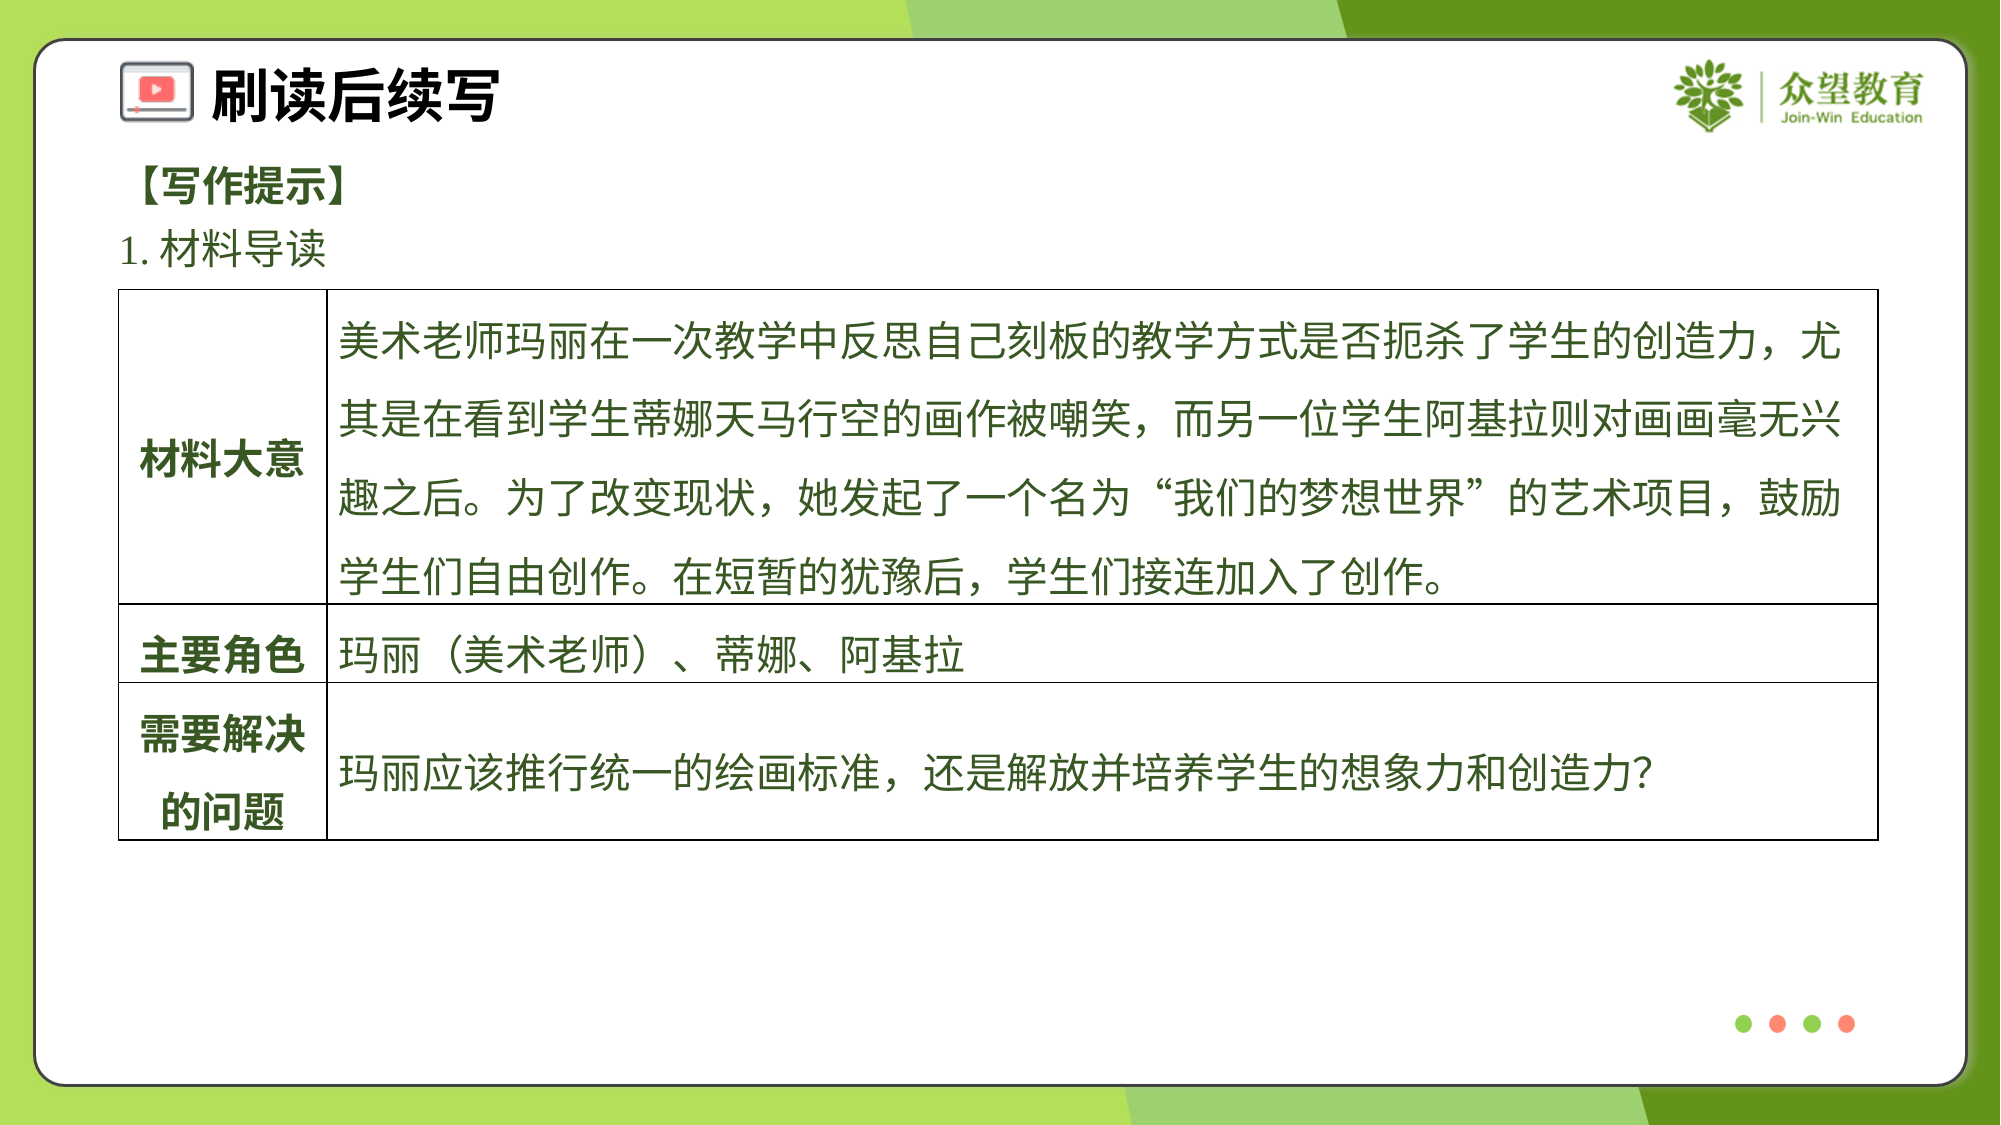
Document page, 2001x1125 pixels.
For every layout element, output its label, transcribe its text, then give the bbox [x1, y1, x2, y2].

table_cell 玛丽应该推行统一的绘画标准，还是解放并培养学生的想象力和创造力？ [328, 683, 1877, 839]
table_header 材料大意 [119, 290, 326, 603]
picture [0, 0, 2000, 1125]
table_cell 玛丽（美术老师）、蒂娜、阿基拉 [328, 605, 1877, 682]
table_cell 主要角色 [119, 605, 326, 682]
text_box 【写作提示】 1.材料导读 [118, 147, 1883, 268]
table_header 美术老师玛丽在一次教学中反思自己刻板的教学方式是否扼杀了学生的创造力，尤其是在看到学生蒂娜天马行空的画作被嘲笑，而另一位学生阿基拉则对画画毫无兴趣之后。为了改变现状，她发起了一个名为“我们的梦想世界”的艺术项目，鼓励学生们自由创作。在短暂的犹豫后，学生们接连加入了创作。 [328, 290, 1877, 603]
table_cell 需要解决的问题 [119, 683, 326, 839]
